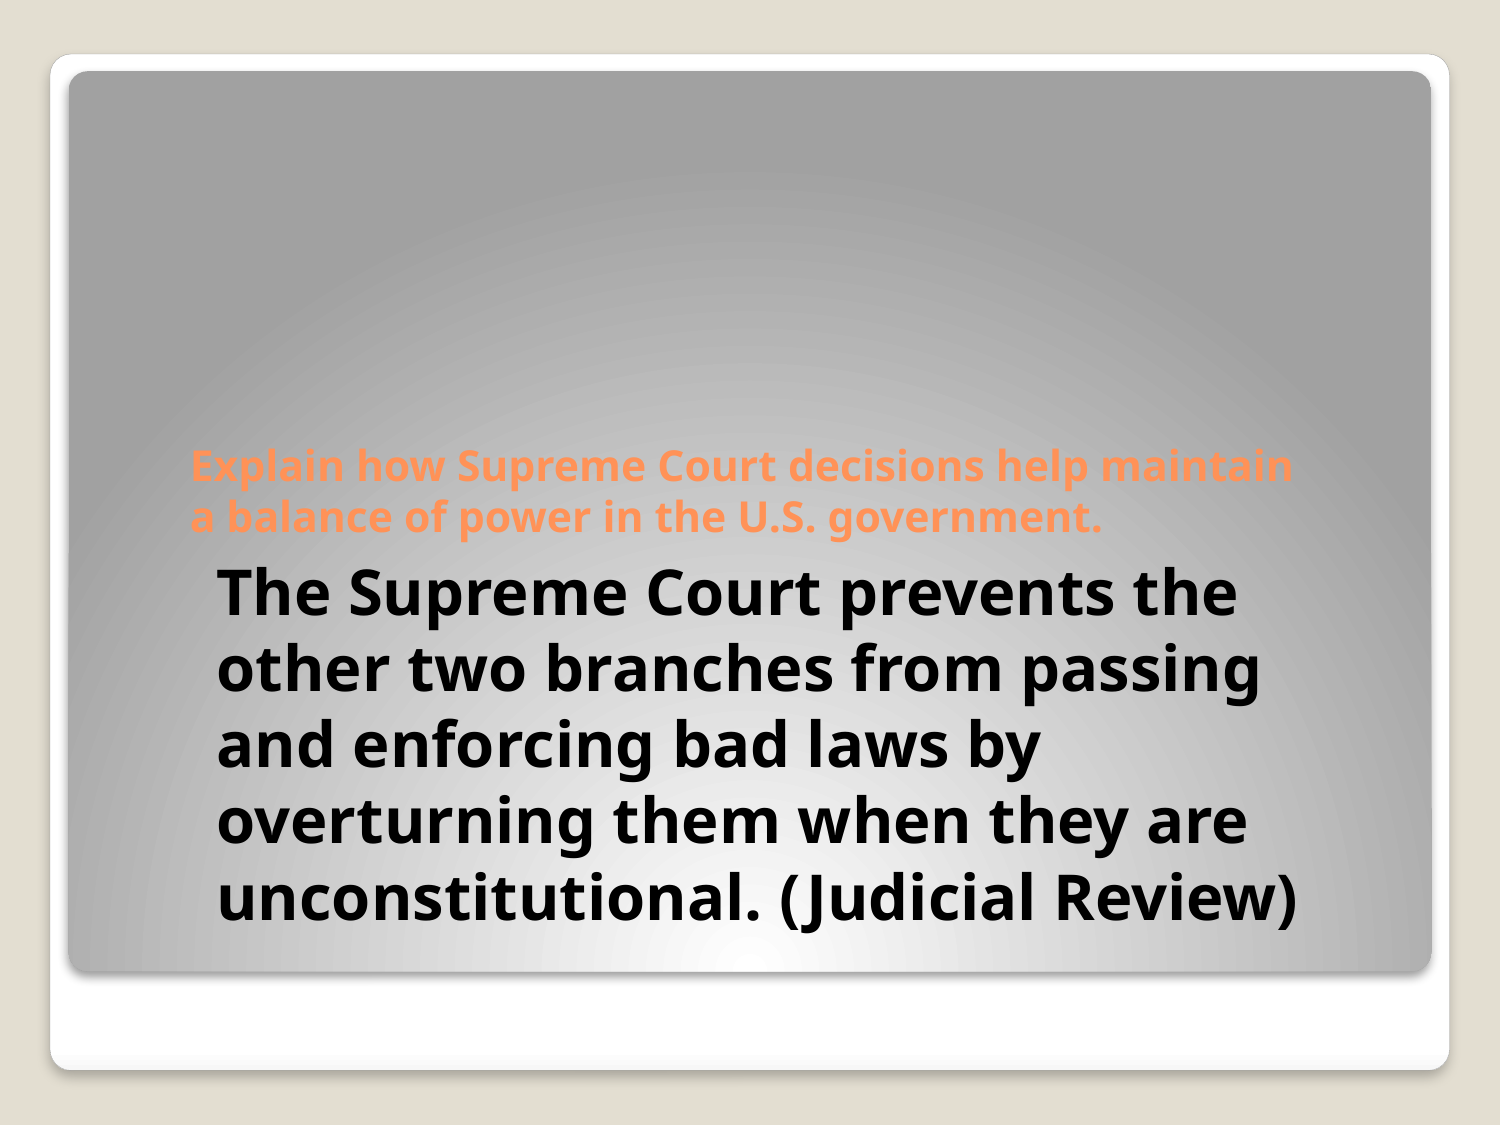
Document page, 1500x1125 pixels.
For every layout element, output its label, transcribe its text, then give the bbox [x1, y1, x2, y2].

title Explain how Supreme Court decisions help maintain a balance of power in the U.S. government. [174, 412, 1328, 537]
list The Supreme Court prevents the other two branches from passing and enforcing bad laws by overturning them when they are unconstitutional. (Judicial Review) [174, 537, 1329, 1014]
